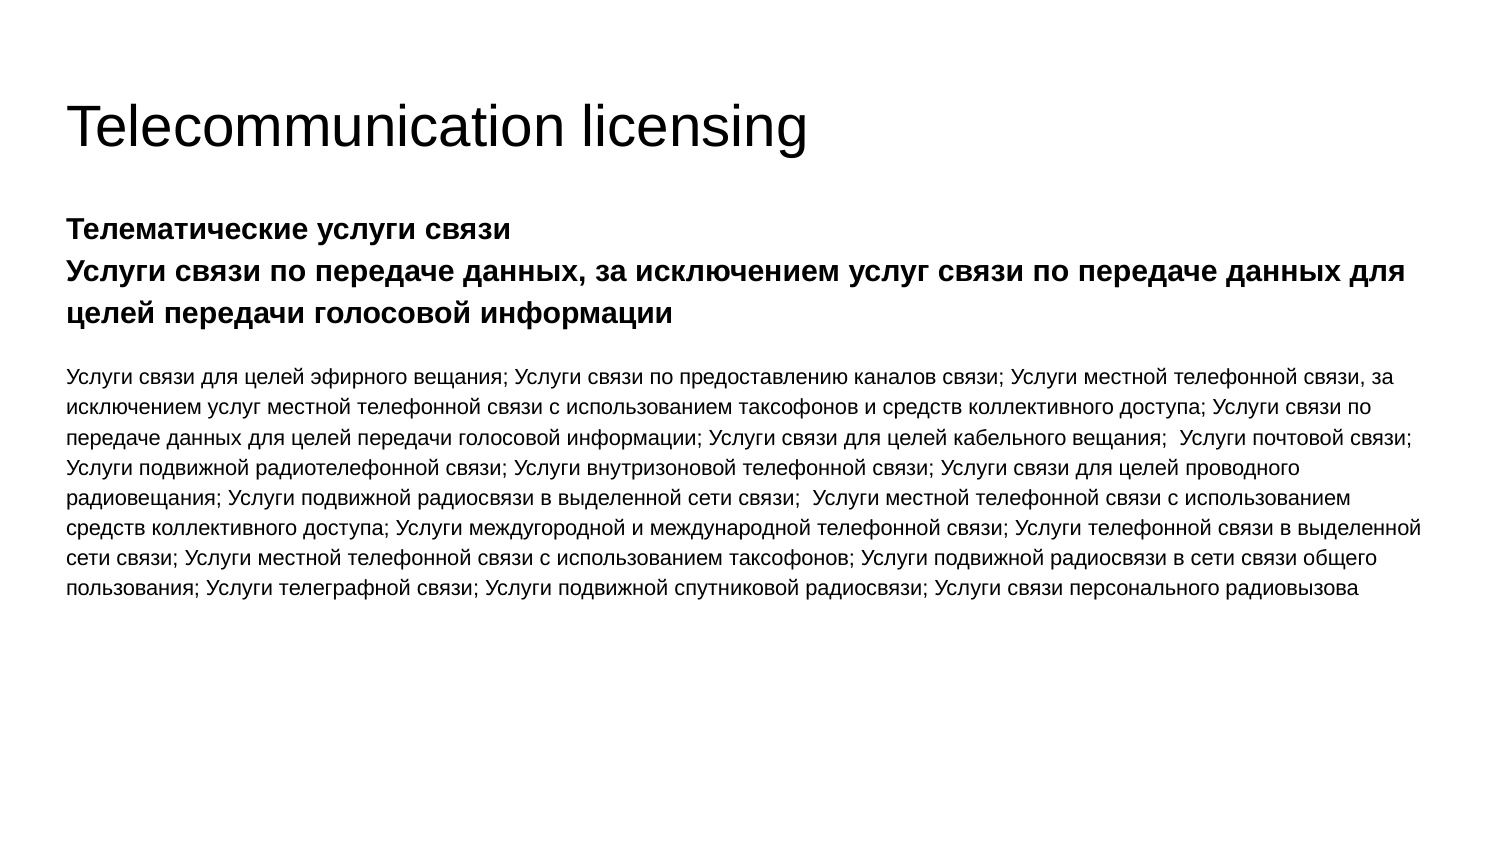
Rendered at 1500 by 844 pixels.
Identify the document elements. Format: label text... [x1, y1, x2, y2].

list Телематические услуги связи Услуги связи по передаче данных, за исключением услуг связи по передаче данных для целей передачи голосовой информации Услуги связи для целей эфирного вещания; Услуги связи по предоставлению каналов связи; Услуги местной телефонной связи, за исключением услуг местной телефонной связи с использованием таксофонов и средств коллективного доступа; Услуги связи по передаче данных для целей передачи голосовой информации; Услуги связи для целей кабельного вещания; Услуги почтовой связи; Услуги подвижной радиотелефонной связи; Услуги внутризоновой телефонной связи; Услуги связи для целей проводного радиовещания; Услуги подвижной радиосвязи в выделенной сети связи; Услуги местной телефонной связи с использованием средств коллективного доступа; Услуги междугородной и международной телефонной связи; Услуги телефонной связи в выделенной сети связи; Услуги местной телефонной связи с использованием таксофонов; Услуги подвижной радиосвязи в сети связи общего пользования; Услуги телеграфной связи; Услуги подвижной спутниковой радиосвязи; Услуги связи персонального радиовызова [51, 189, 1449, 750]
title Telecommunication licensing [51, 72, 1449, 167]
